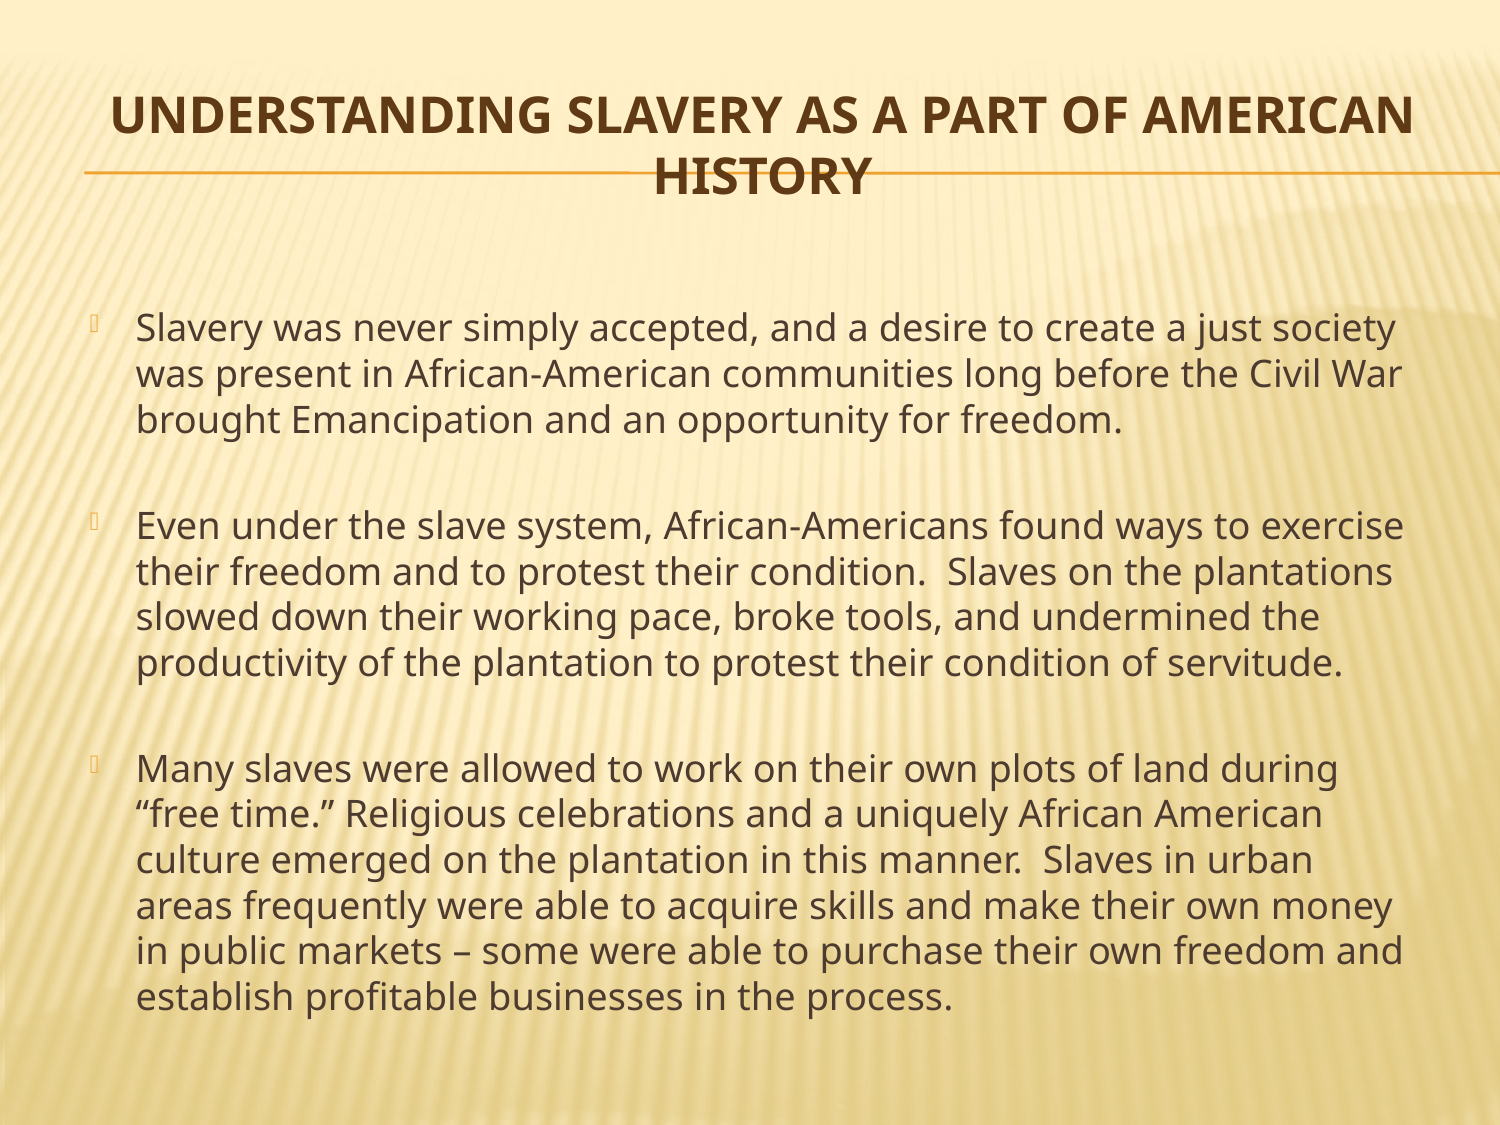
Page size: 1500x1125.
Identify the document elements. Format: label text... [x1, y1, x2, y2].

list Slavery was never simply accepted, and a desire to create a just society was present in African-American communities long before the Civil War brought Emancipation and an opportunity for freedom. Even under the slave system, African-Americans found ways to exercise their freedom and to protest their condition. Slaves on the plantations slowed down their working pace, broke tools, and undermined the productivity of the plantation to protest their condition of servitude. Many slaves were allowed to work on their own plots of land during “free time.” Religious celebrations and a uniquely African American culture emerged on the plantation in this manner. Slaves in urban areas frequently were able to acquire skills and make their own money in public markets – some were able to purchase their own freedom and establish profitable businesses in the process. [75, 296, 1425, 1038]
title Understanding Slavery as a Part of American History [50, 75, 1475, 213]
